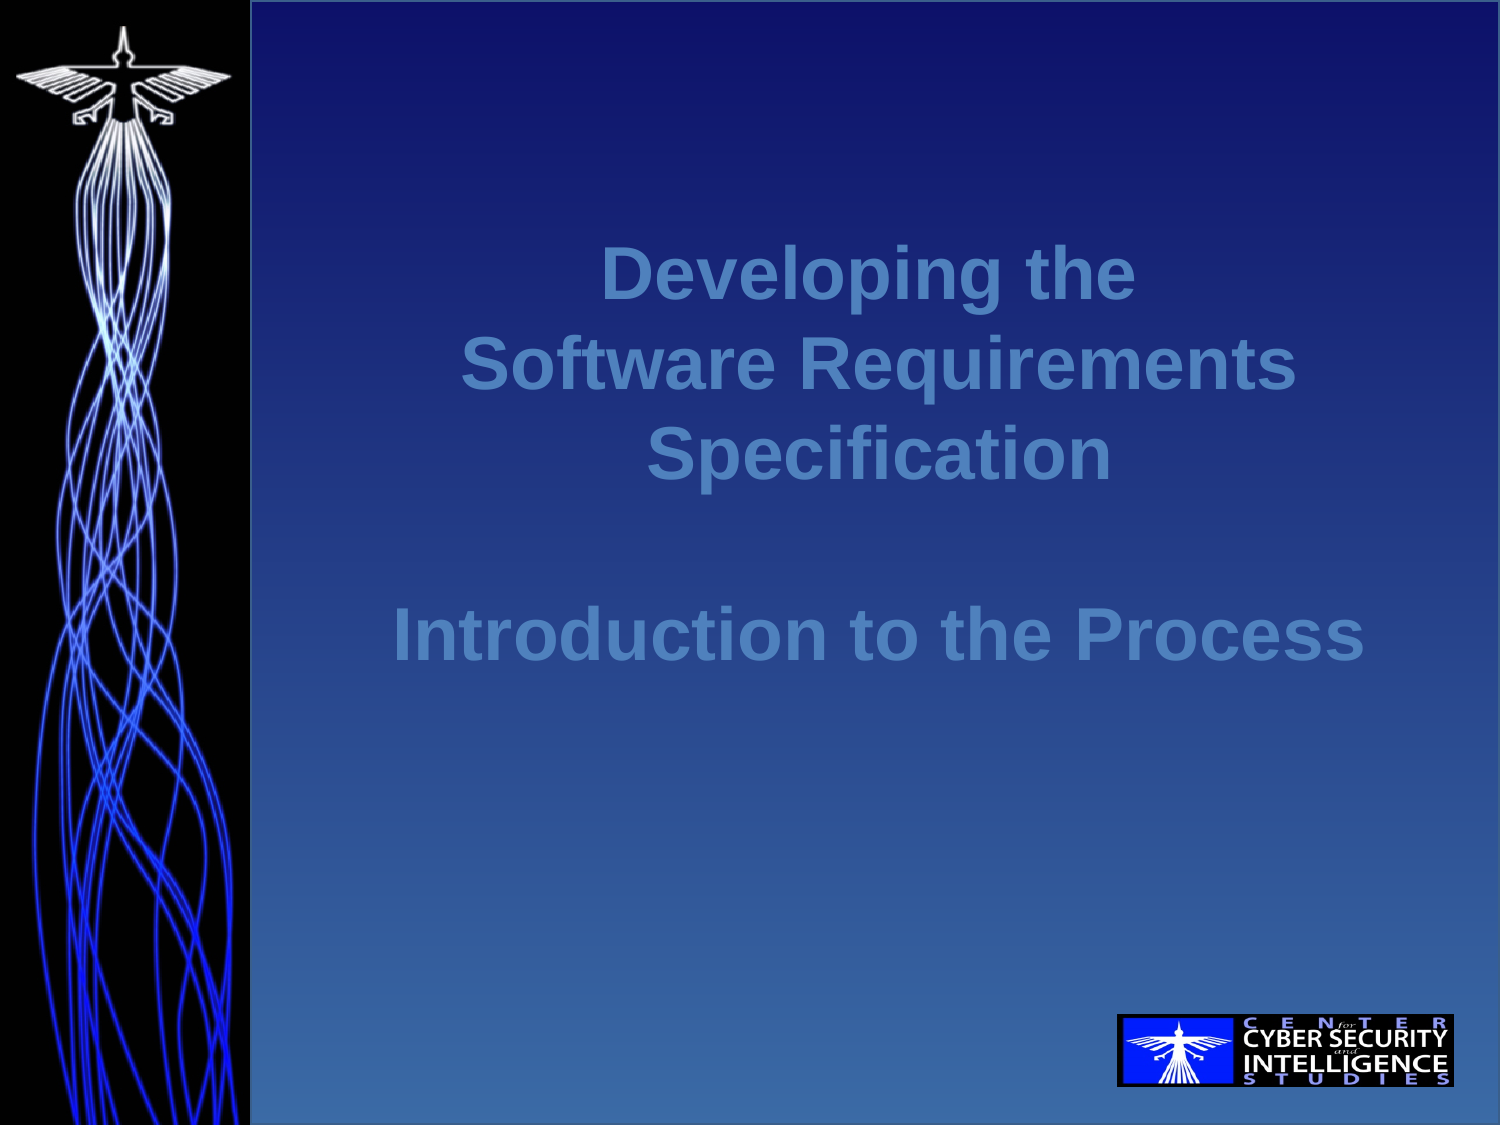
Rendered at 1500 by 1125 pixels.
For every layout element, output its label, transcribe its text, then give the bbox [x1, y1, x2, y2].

title Developing the Software Requirements Specification Introduction to the Process [254, 399, 1500, 500]
text_box [352, 264, 1397, 324]
picture [0, 0, 251, 1125]
picture [1117, 1013, 1455, 1087]
text_box [254, 500, 1500, 1125]
text_box [251, 0, 1500, 399]
